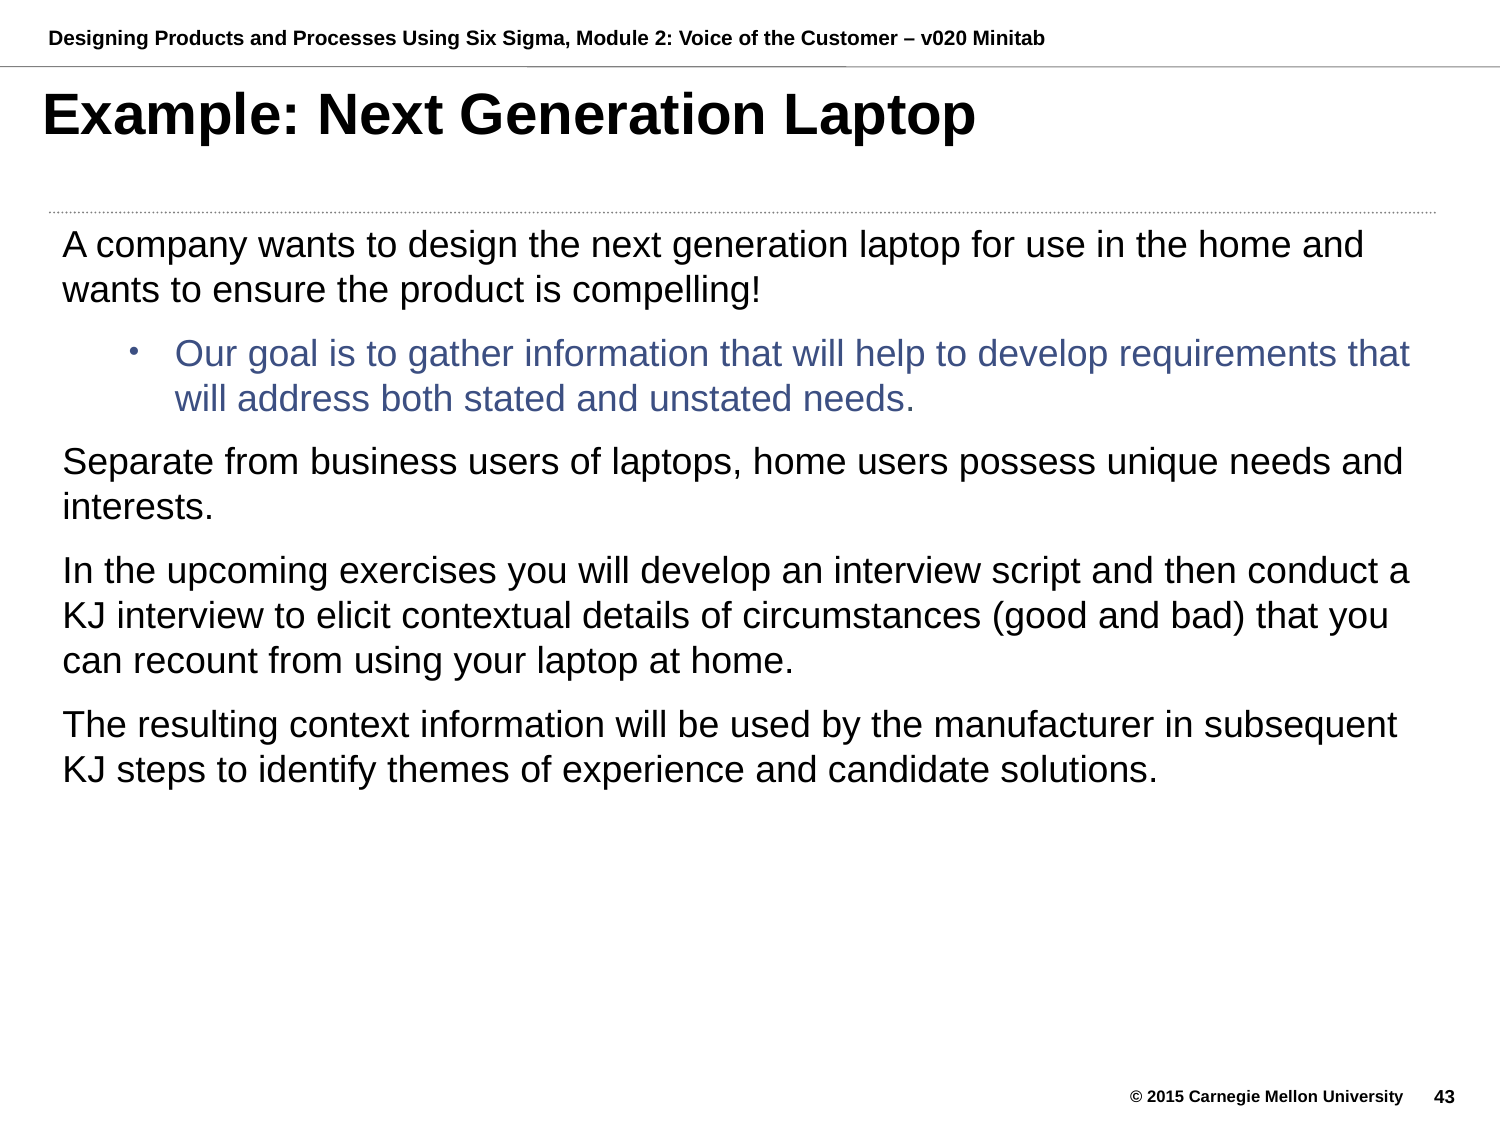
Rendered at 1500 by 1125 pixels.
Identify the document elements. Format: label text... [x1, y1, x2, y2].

title Example: Next Generation Laptop [42, 89, 1438, 146]
text_box A company wants to design the next generation laptop for use in the home and wants to ensure the product is compelling! Our goal is to gather information that will help to develop requirements that will address both stated and unstated needs. Separate from business users of laptops, home users possess unique needs and interests. In the upcoming exercises you will develop an interview script and then conduct a KJ interview to elicit contextual details of circumstances (good and bad) that you can recount from using your laptop at home. The resulting context information will be used by the manufacturer in subsequent KJ steps to identify themes of experience and candidate solutions. [47, 212, 1461, 1000]
